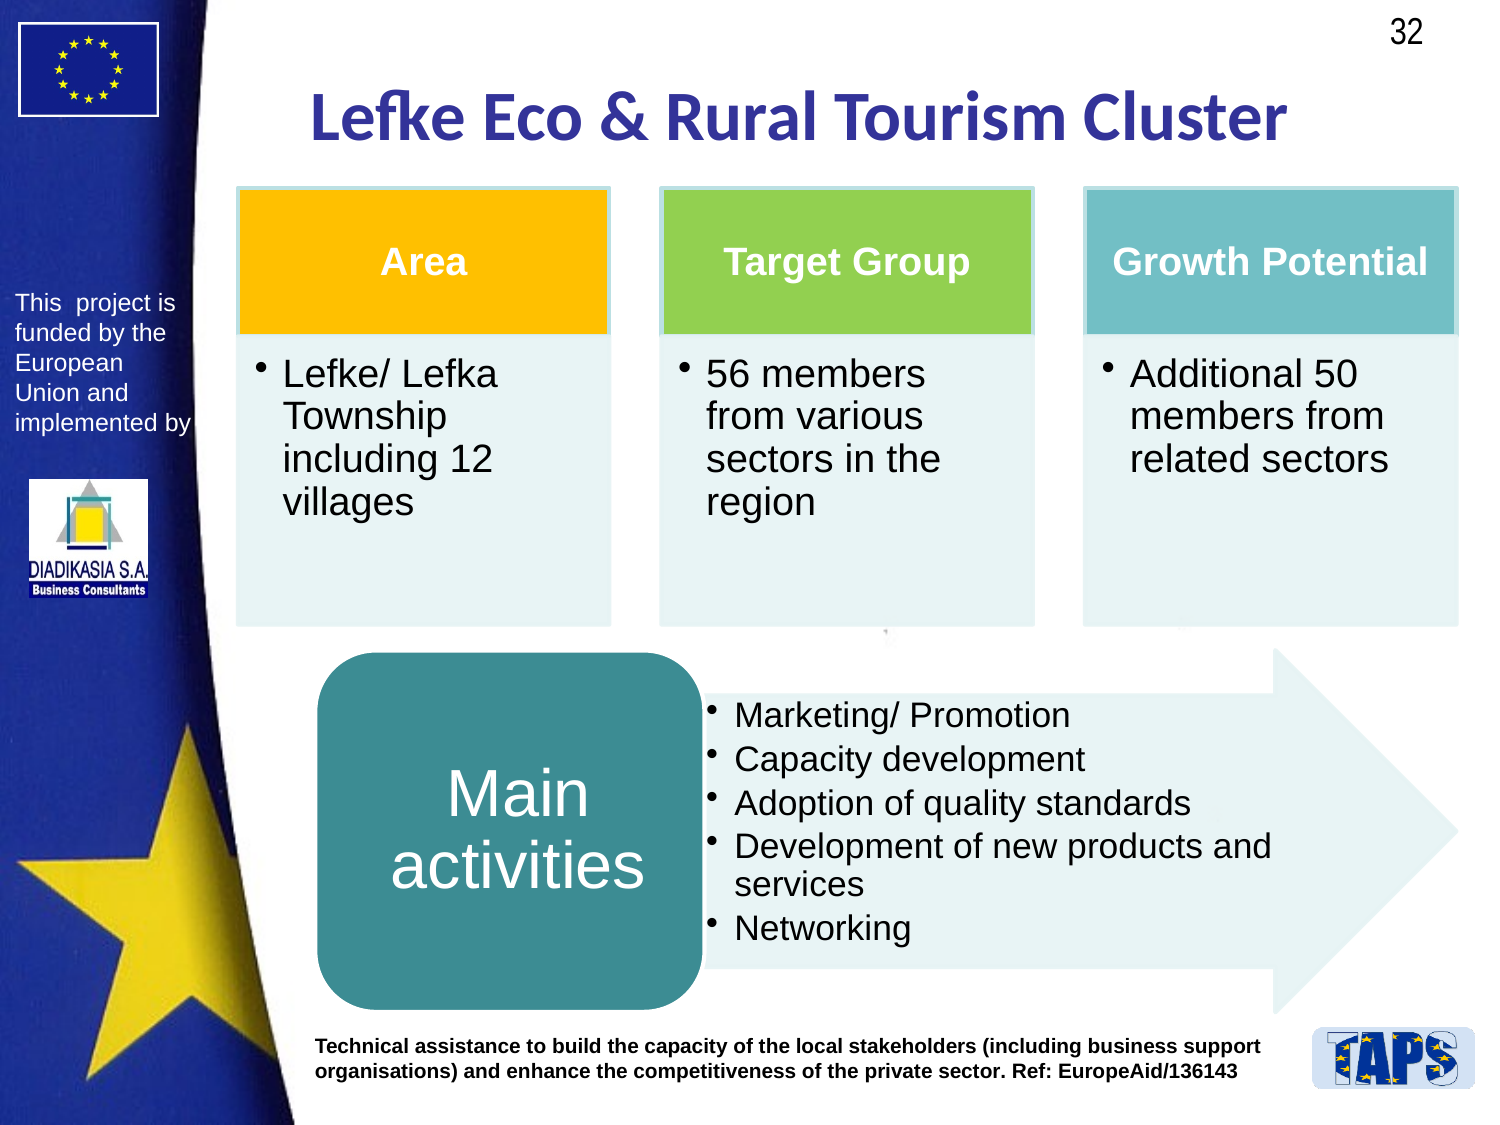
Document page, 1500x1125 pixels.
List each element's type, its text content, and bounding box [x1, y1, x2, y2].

picture [0, 0, 1500, 1125]
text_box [237, 187, 1458, 626]
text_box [314, 649, 1458, 1013]
title Lefke Eco & Rural Tourism Cluster [237, 61, 1363, 163]
